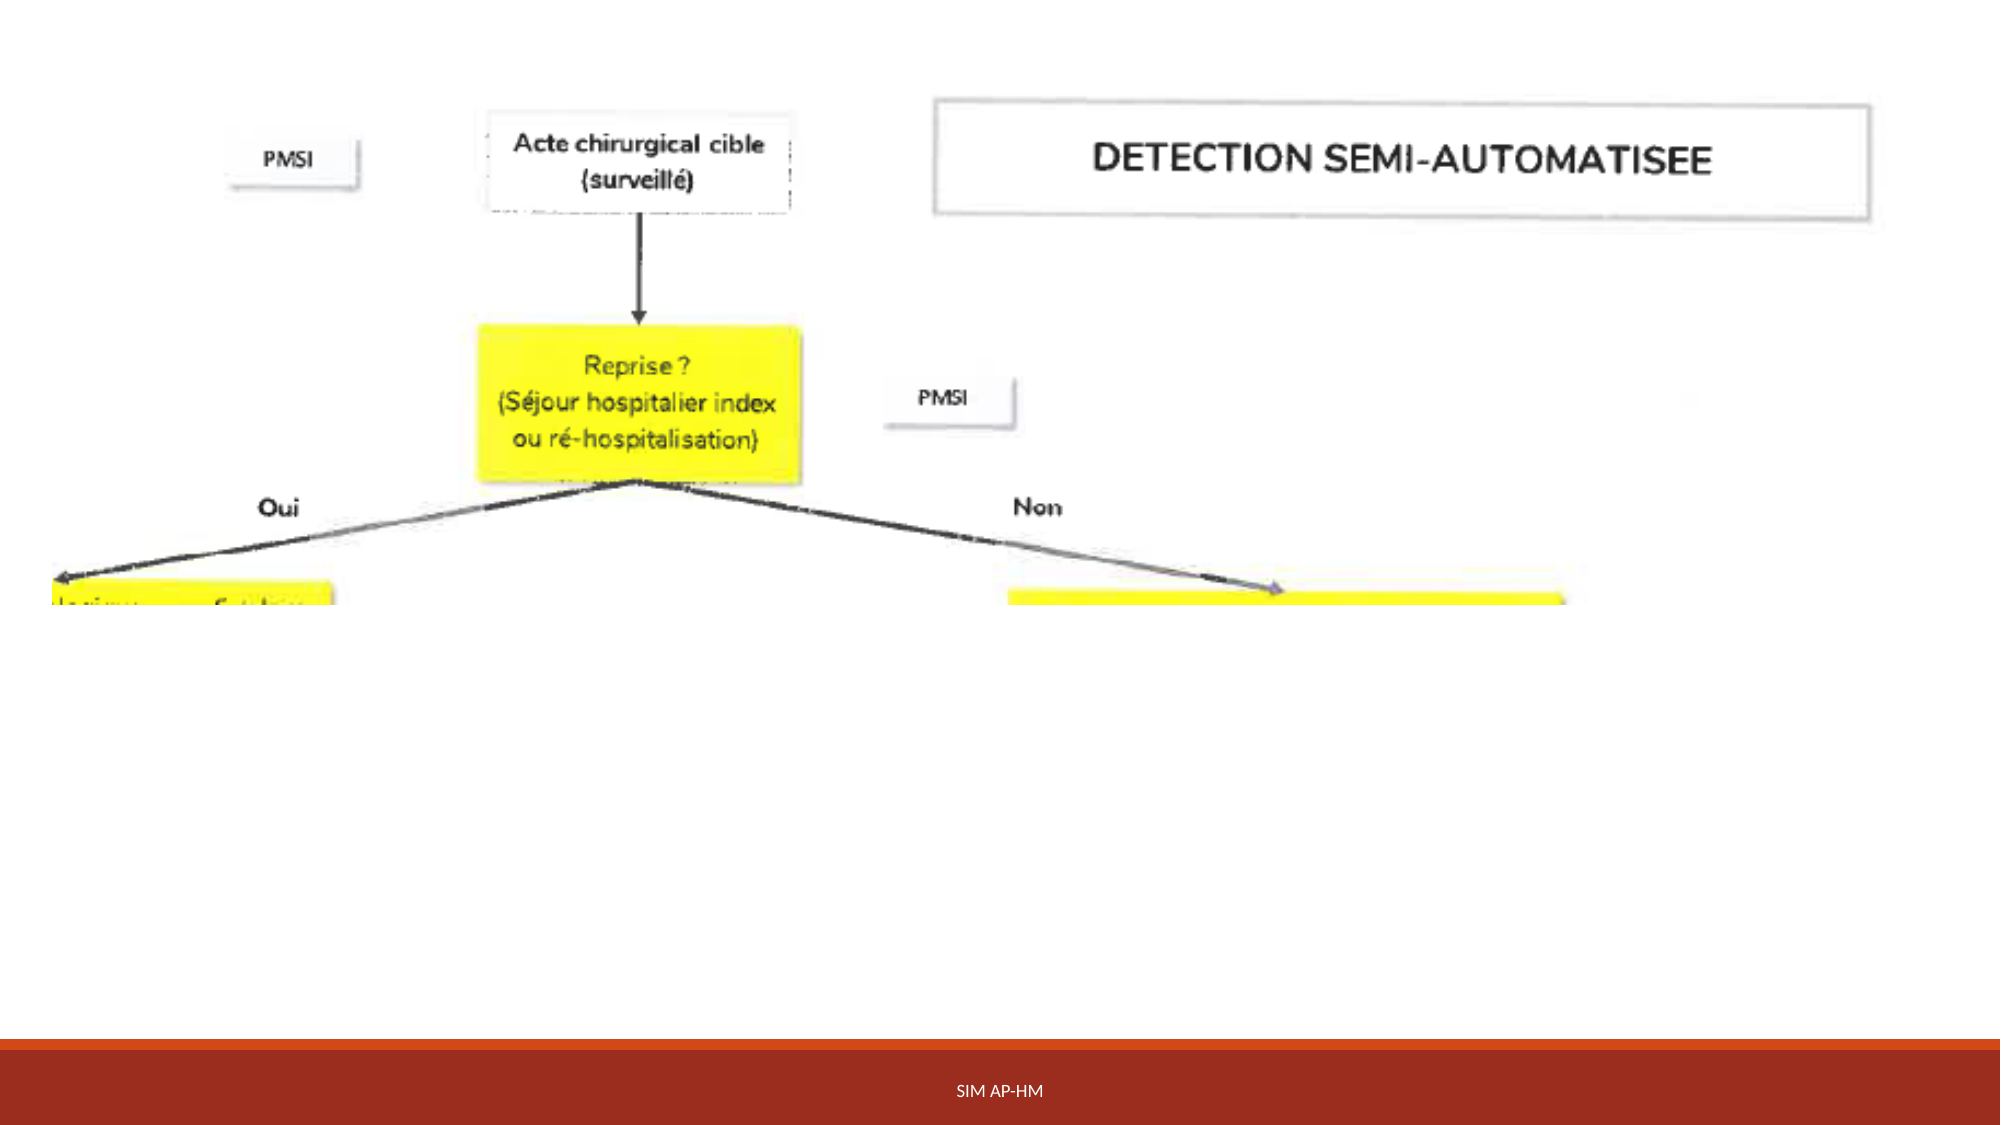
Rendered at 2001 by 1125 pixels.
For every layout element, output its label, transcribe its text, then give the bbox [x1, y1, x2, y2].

footer SIM AP-HM [604, 1059, 1396, 1120]
picture [51, 85, 1897, 606]
